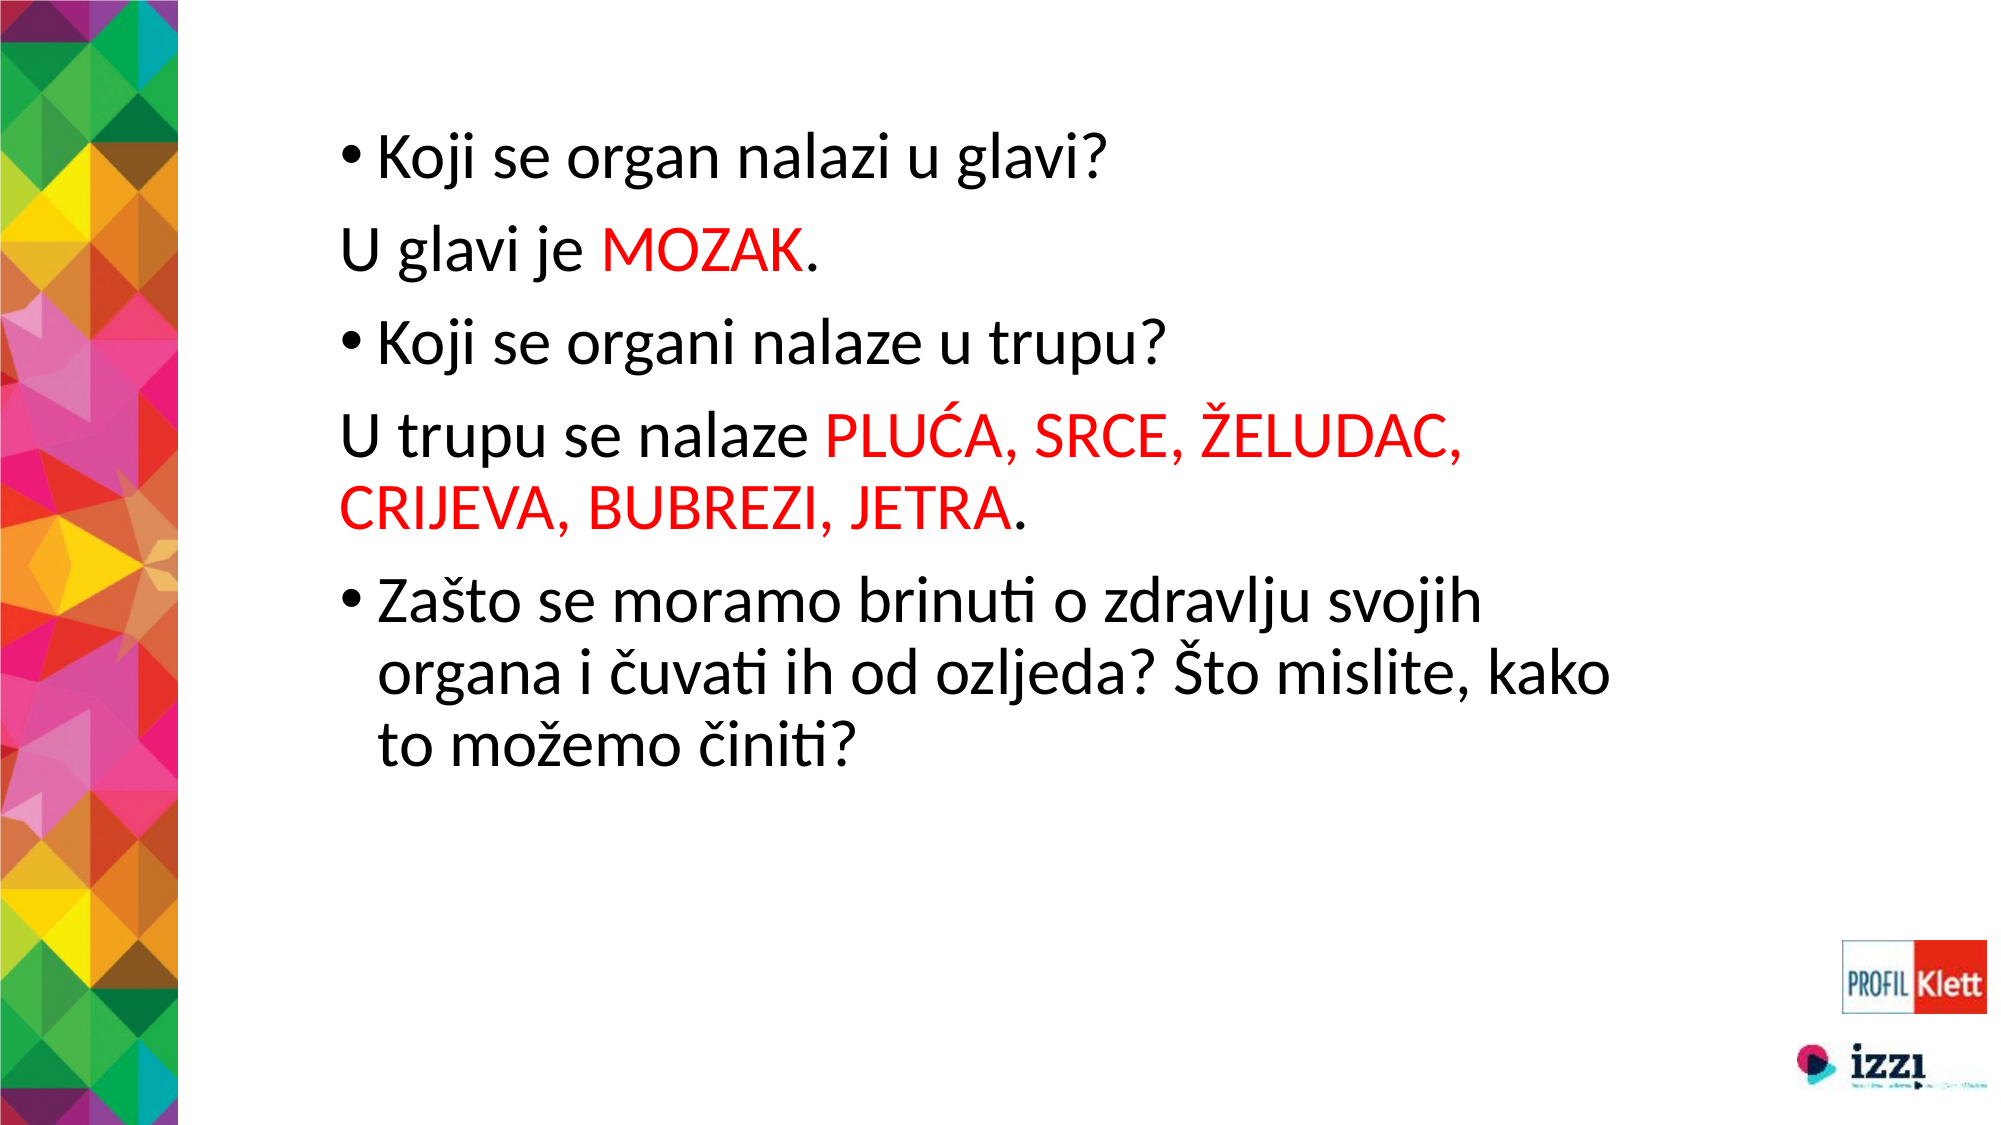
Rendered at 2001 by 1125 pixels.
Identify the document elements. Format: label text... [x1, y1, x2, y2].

picture [1842, 940, 1987, 1014]
picture [1797, 1042, 1987, 1091]
list Koji se organ nalazi u glavi? U glavi je MOZAK. Koji se organi nalaze u trupu? U trupu se nalaze PLUĆA, SRCE, ŽELUDAC, CRIJEVA, BUBREZI, JETRA. Zašto se moramo brinuti o zdravlju svojih organa i čuvati ih od ozljeda? Što mislite, kako to možemo činiti? [324, 113, 1675, 1038]
picture [1, 2, 178, 1124]
